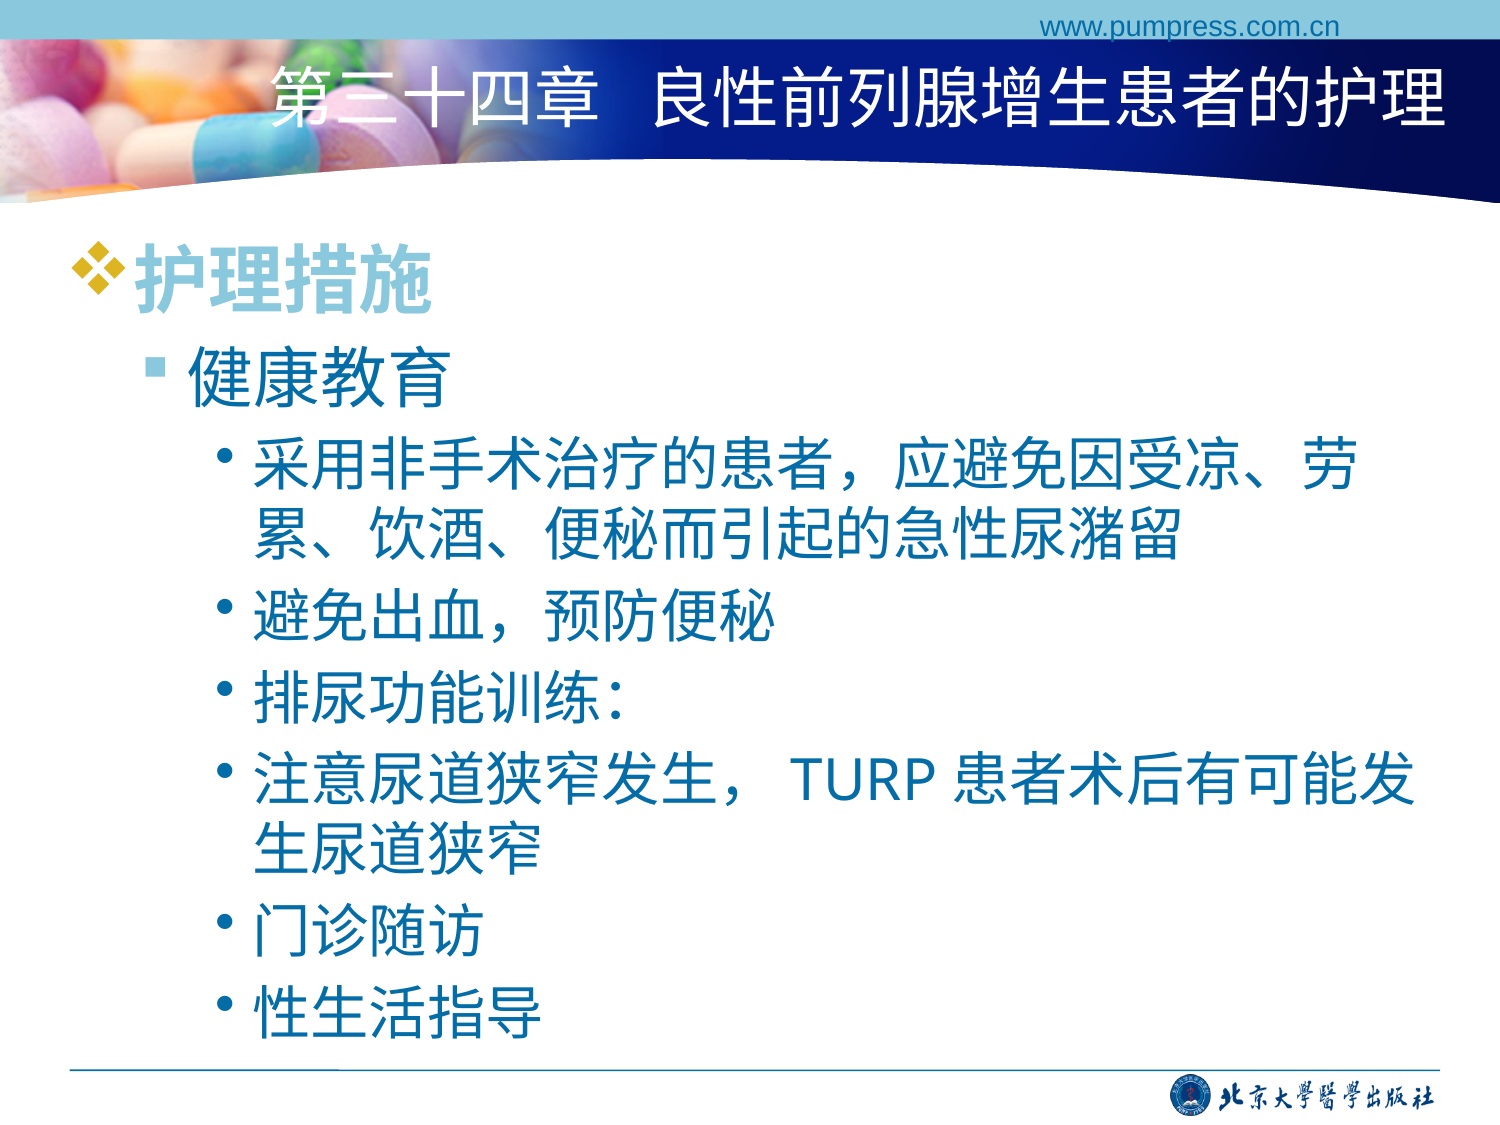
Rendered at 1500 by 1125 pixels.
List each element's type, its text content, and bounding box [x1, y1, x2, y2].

title 第三十四章 良性前列腺增生患者的护理 [137, 49, 1463, 143]
picture [0, 40, 1500, 203]
picture [1170, 1074, 1436, 1118]
list 护理措施 健康教育 采用非手术治疗的患者，应避免因受凉、劳累、饮酒、便秘而引起的急性尿潴留 避免出血，预防便秘 排尿功能训练： 注意尿道狭窄发生，TURP患者术后有可能发生尿道狭窄 门诊随访 性生活指导 [49, 224, 1463, 1026]
slide_number www.pumpress.com.cn [1025, 0, 1463, 38]
